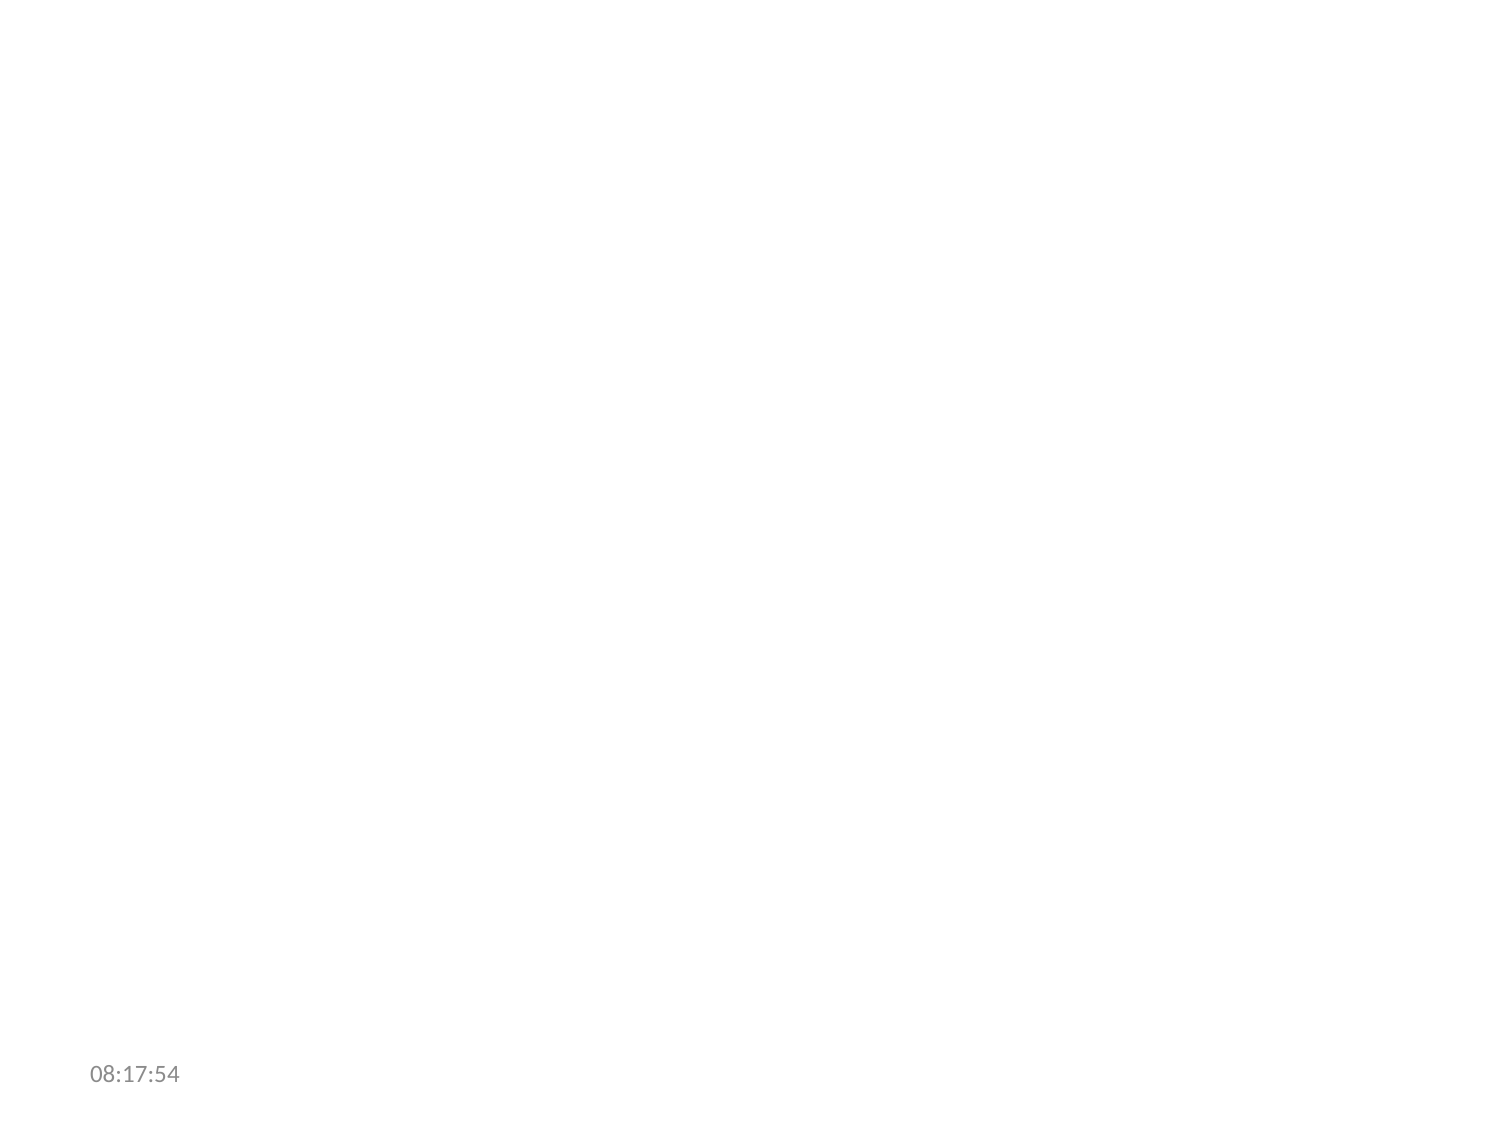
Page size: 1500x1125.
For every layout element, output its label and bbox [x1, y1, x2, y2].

slide_number [75, 1042, 425, 1103]
